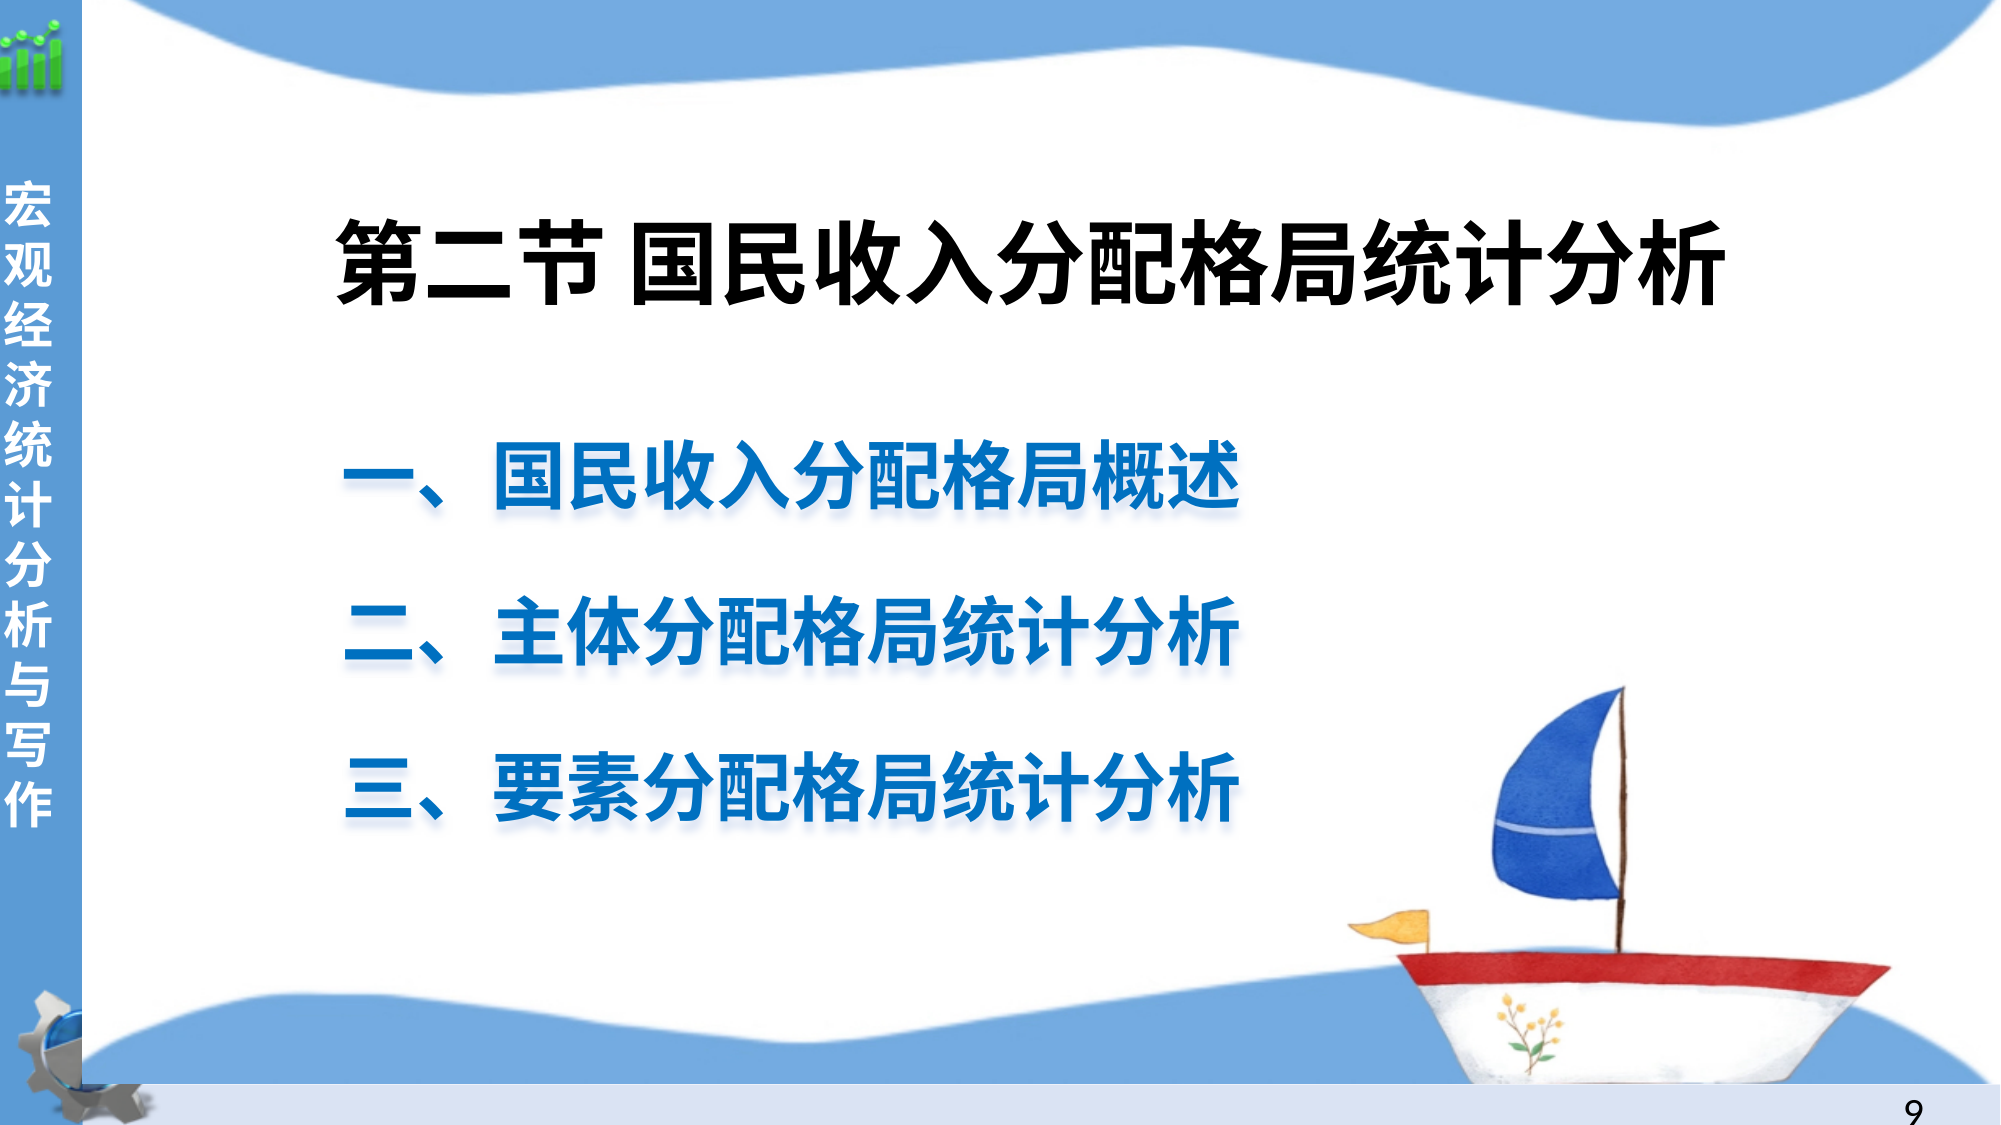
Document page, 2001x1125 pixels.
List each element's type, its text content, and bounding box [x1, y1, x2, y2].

slide_number 8 [1786, 1085, 1940, 1125]
picture [0, 0, 2001, 1125]
text_box 宏观经济统计分析与写作 [0, 116, 72, 891]
